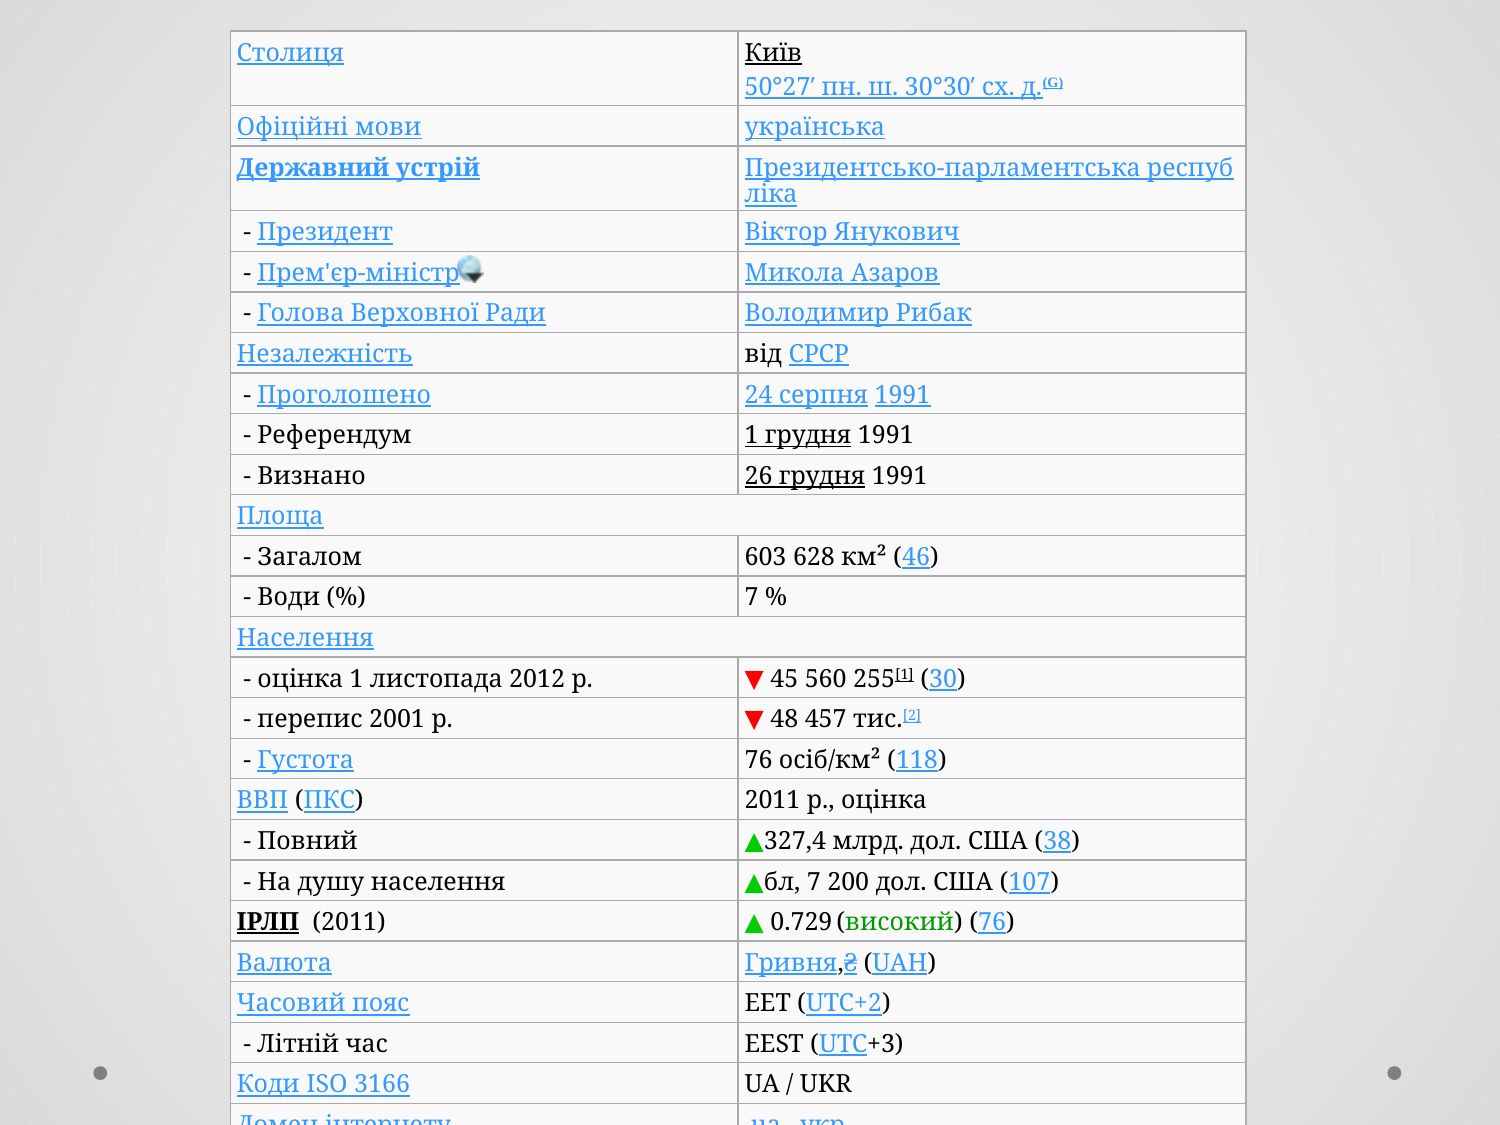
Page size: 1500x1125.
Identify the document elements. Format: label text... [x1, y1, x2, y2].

table_cell - Густота [231, 739, 737, 778]
picture [456, 255, 484, 283]
table_cell ▲327,4 млрд. дол. США (38) [739, 820, 1245, 859]
table_cell ▼ 48 457 тис.[2] [739, 698, 1245, 738]
table_cell Часовий пояс [231, 982, 737, 1022]
table_cell від СРСР [739, 333, 1245, 372]
table_cell Коди ISO 3166 [231, 1063, 737, 1103]
table_cell - Води (%) [231, 577, 737, 616]
table_cell Незалежність [231, 333, 737, 372]
table_cell ▲бл, 7 200 дол. США (107) [739, 861, 1245, 900]
table_cell українська [739, 106, 1245, 145]
table_cell .ua, .укр [739, 1104, 1245, 1125]
table_cell 76 осіб/км² (118) [739, 739, 1245, 778]
table_cell - Голова Верховної Ради [231, 293, 737, 332]
table_cell 7 % [739, 577, 1245, 616]
table_cell - Президент [231, 211, 737, 251]
table_cell 2011 р., оцінка [739, 779, 1245, 819]
table_cell Площа [231, 495, 1245, 535]
table_cell - Визнано [231, 455, 737, 494]
table_cell Домен інтернету [231, 1104, 737, 1125]
table_cell - Повний [231, 820, 737, 859]
table_cell - Літній час [231, 1023, 737, 1062]
table_cell Президентсько-парламентська республіка [739, 147, 1245, 210]
table_cell Віктор Янукович [739, 211, 1245, 251]
table_cell - Прем'єр-міністр [231, 252, 737, 291]
table_cell EEST (UTC+3) [739, 1023, 1245, 1062]
table_cell - Проголошено [231, 374, 737, 413]
table_cell - перепис 2001 р. [231, 698, 737, 738]
table_cell Гривня,₴ (UAH) [739, 942, 1245, 981]
table_cell EET (UTC+2) [739, 982, 1245, 1022]
table_header Столиця [231, 32, 737, 105]
table_header Київ 50°27′ пн. ш. 30°30′ сх. д.(G) [739, 32, 1245, 105]
table_cell Державний устрій [231, 147, 737, 210]
table_cell UA / UKR [739, 1063, 1245, 1103]
table_cell ВВП (ПКС) [231, 779, 737, 819]
table_cell 26 грудня 1991 [739, 455, 1245, 494]
table_cell 603 628 км² (46) [739, 536, 1245, 575]
table_cell ІРЛП (2011) [231, 901, 737, 940]
table_cell ▲ 0.729 (високий) (76) [739, 901, 1245, 940]
table_cell Офіційні мови [231, 106, 737, 145]
table_cell 1 грудня 1991 [739, 414, 1245, 454]
table_cell Валюта [231, 942, 737, 981]
table_cell Микола Азаров [739, 252, 1245, 291]
table_cell ▼ 45 560 255[1] (30) [739, 658, 1245, 697]
table_cell - Загалом [231, 536, 737, 575]
table_cell - оцінка 1 листопада 2012 р. [231, 658, 737, 697]
table_cell - На душу населення [231, 861, 737, 900]
table_cell Володимир Рибак [739, 293, 1245, 332]
table_cell - Референдум [231, 414, 737, 454]
table_cell Населення [231, 617, 1245, 656]
table_cell 24 серпня 1991 [739, 374, 1245, 413]
